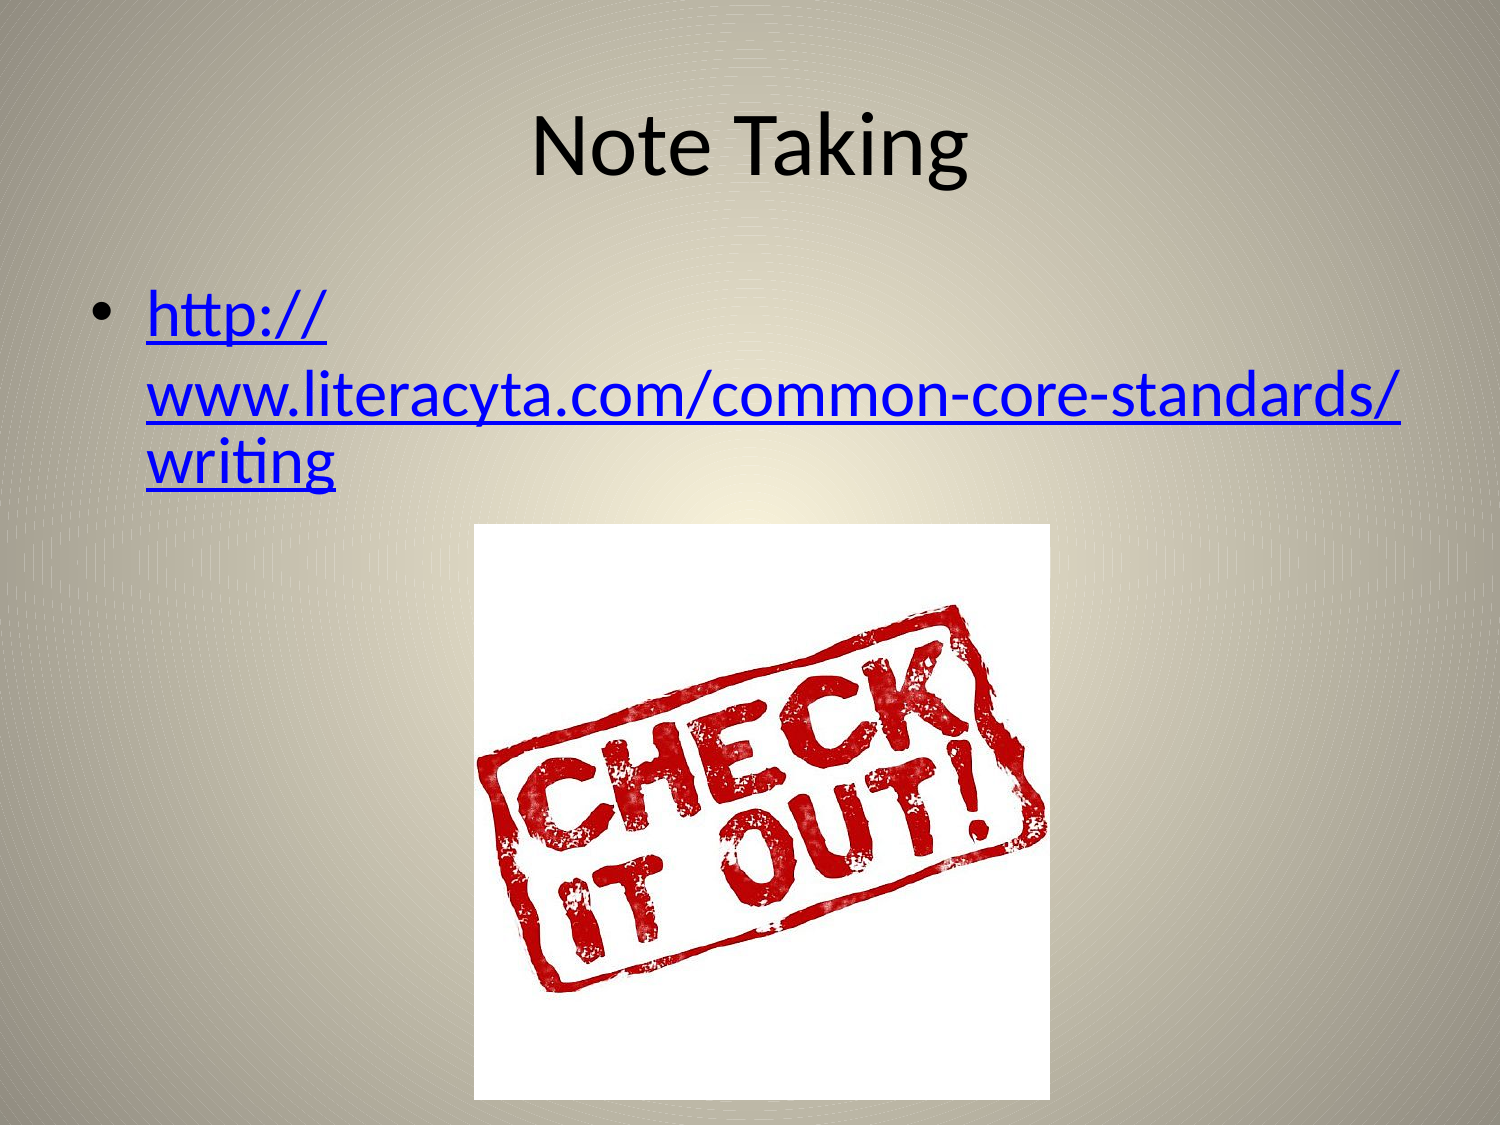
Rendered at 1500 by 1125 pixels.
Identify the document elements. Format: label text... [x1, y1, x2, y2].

title Note Taking [75, 45, 1425, 233]
picture [474, 524, 1051, 1101]
list http://www.literacyta.com/common-core-standards/writing [75, 262, 1425, 1005]
